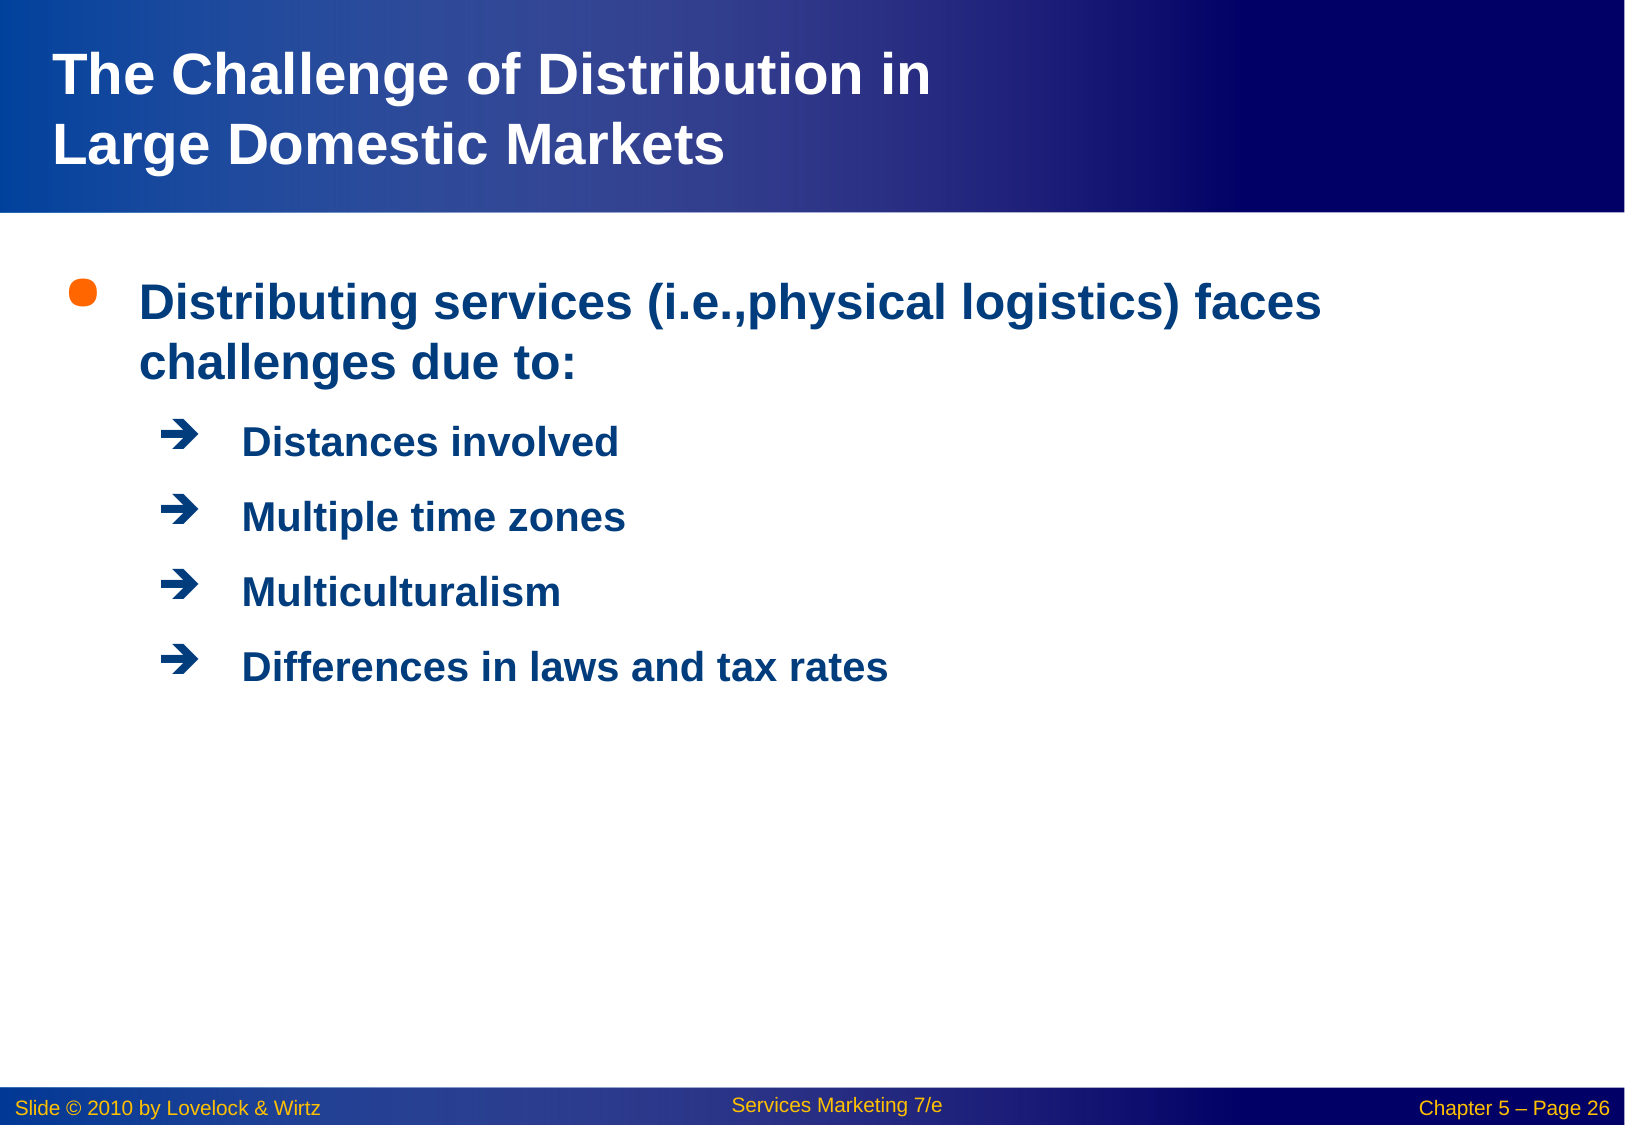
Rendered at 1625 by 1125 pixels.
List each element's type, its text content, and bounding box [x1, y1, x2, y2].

list Distributing services (i.e.,physical logistics) faces challenges due to: Distances involved Multiple time zones Multiculturalism Differences in laws and tax rates [49, 261, 1588, 1051]
title The Challenge of Distribution in Large Domestic Markets [36, 37, 1088, 176]
